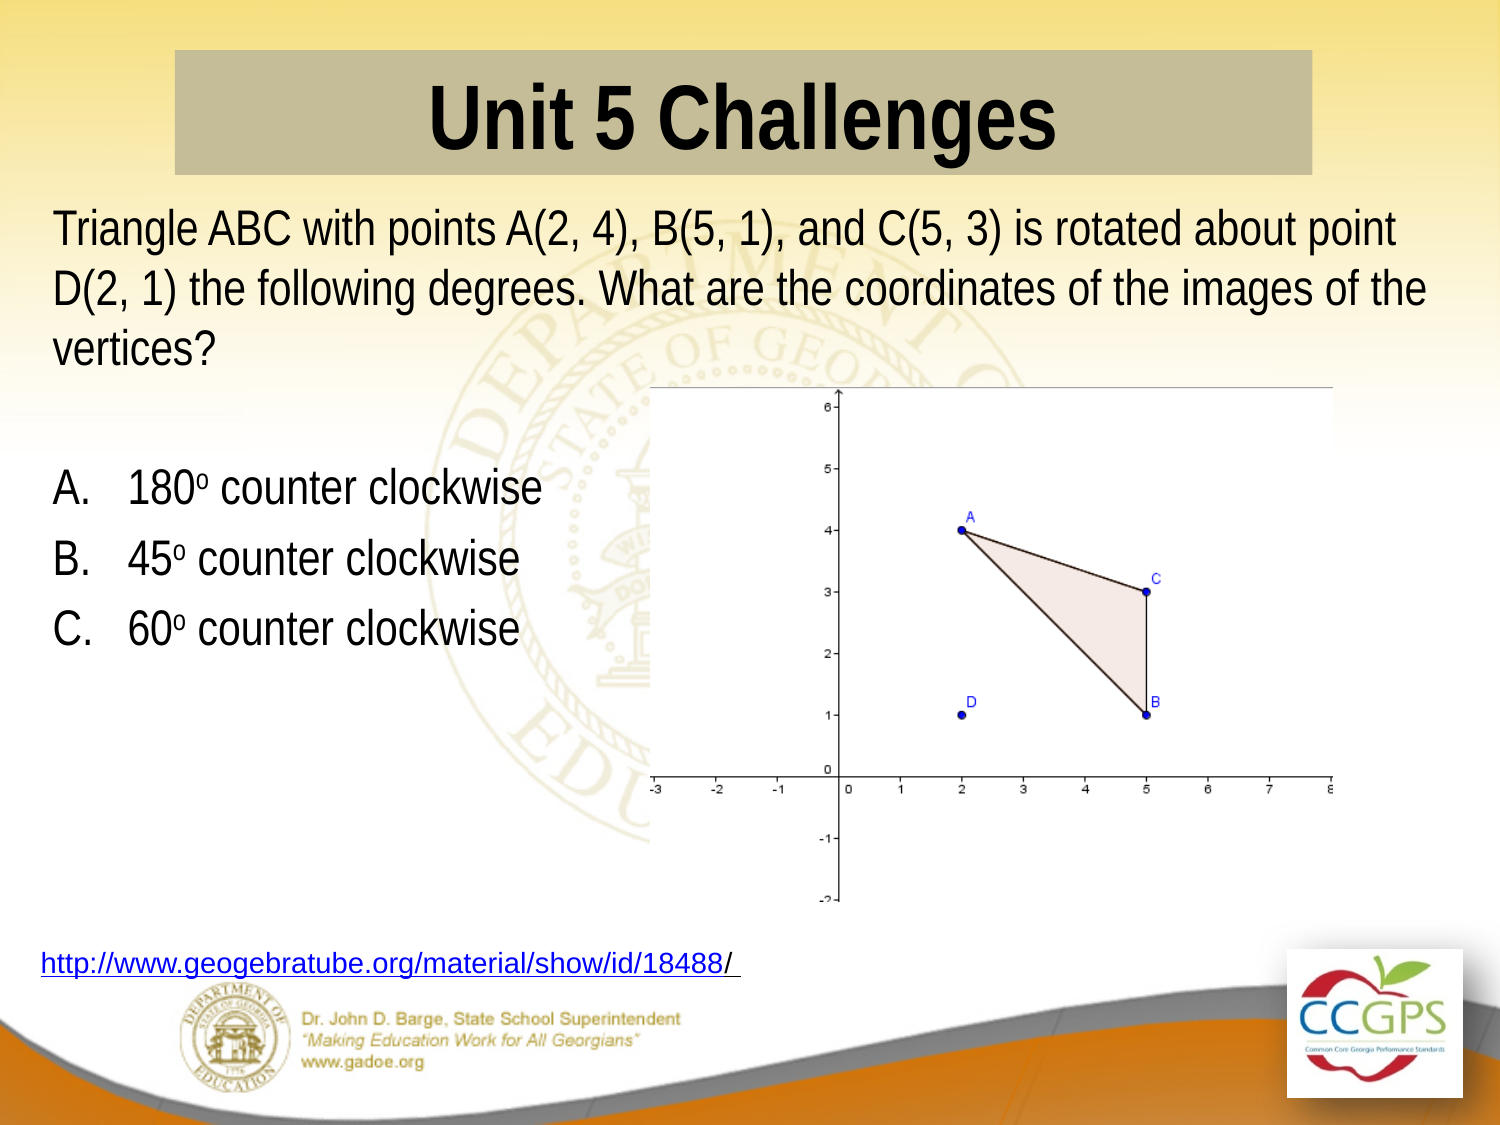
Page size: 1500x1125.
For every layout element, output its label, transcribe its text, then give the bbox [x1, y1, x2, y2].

title Unit 5 Challenges [174, 49, 1313, 176]
list Triangle ABC with points A(2, 4), B(5, 1), and C(5, 3) is rotated about point D(2, 1) the following degrees. What are the coordinates of the images of the vertices? 180o counter clockwise 45o counter clockwise 60o counter clockwise [37, 187, 1463, 951]
picture [0, 0, 1500, 1125]
text_box http://www.geogebratube.org/material/show/id/18488/ [25, 937, 756, 988]
